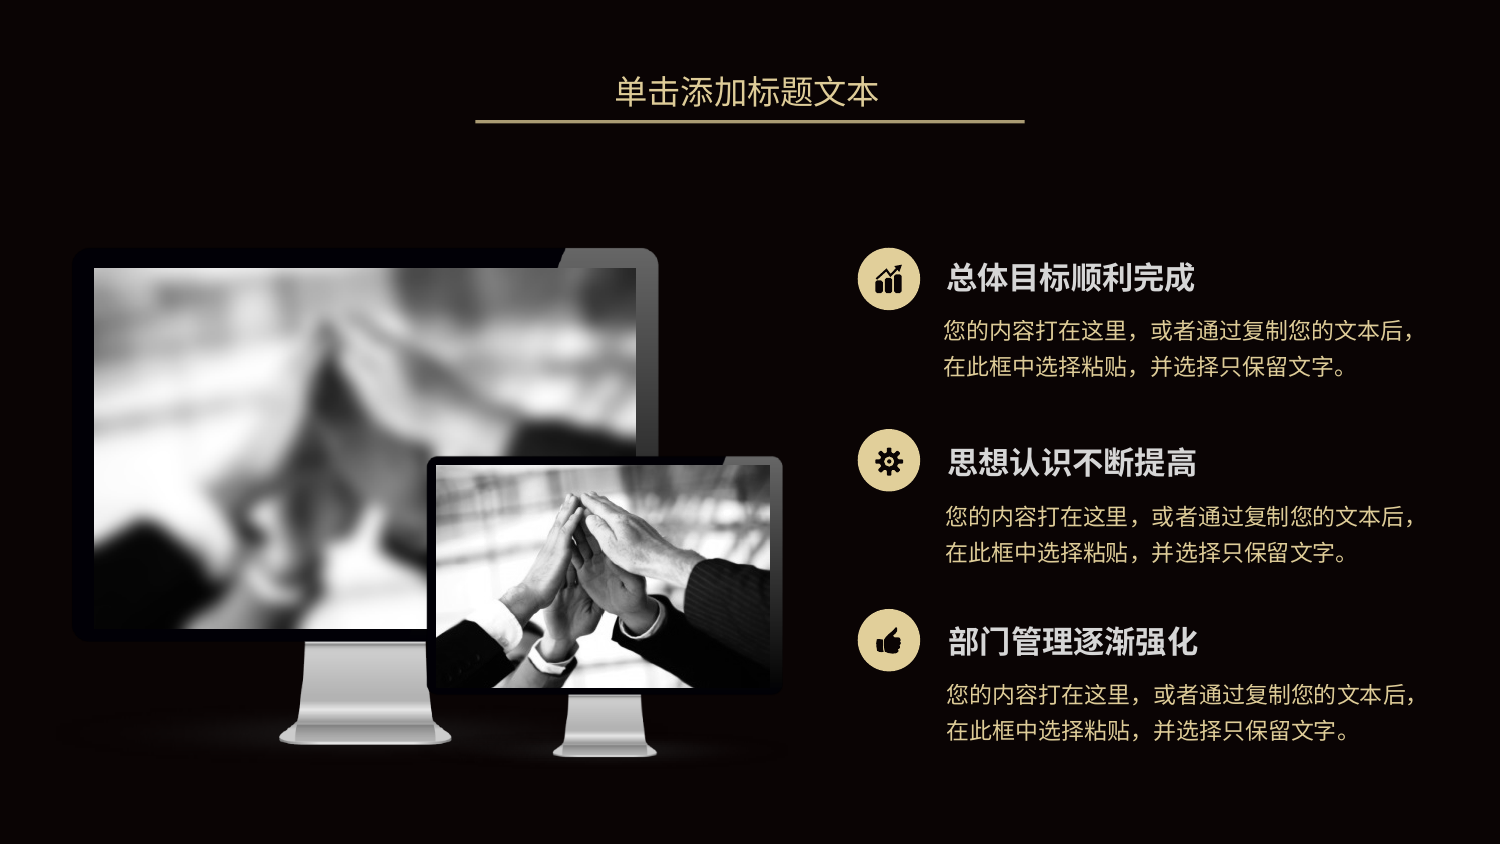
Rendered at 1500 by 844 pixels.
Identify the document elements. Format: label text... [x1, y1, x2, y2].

text_box 您的内容打在这里，或者通过复制您的文本后，在此框中选择粘贴，并选择只保留文字。 [933, 488, 1431, 572]
text_box 单击添加标题文本 [754, 43, 901, 119]
text_box 单击添加标题文本 [599, 43, 745, 119]
text_box 思想认识不断提高 [935, 437, 1210, 487]
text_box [857, 247, 921, 311]
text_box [401, 398, 808, 805]
text_box 您的内容打在这里，或者通过复制您的文本后，在此框中选择粘贴，并选择只保留文字。 [934, 666, 1424, 750]
text_box 您的内容打在这里，或者通过复制您的文本后，在此框中选择粘贴，并选择只保留文字。 [932, 302, 1421, 386]
text_box 总体目标顺利完成 [934, 252, 1208, 302]
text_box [857, 428, 921, 492]
text_box 部门管理逐渐强化 [936, 616, 1211, 666]
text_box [29, 152, 701, 824]
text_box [857, 608, 921, 672]
